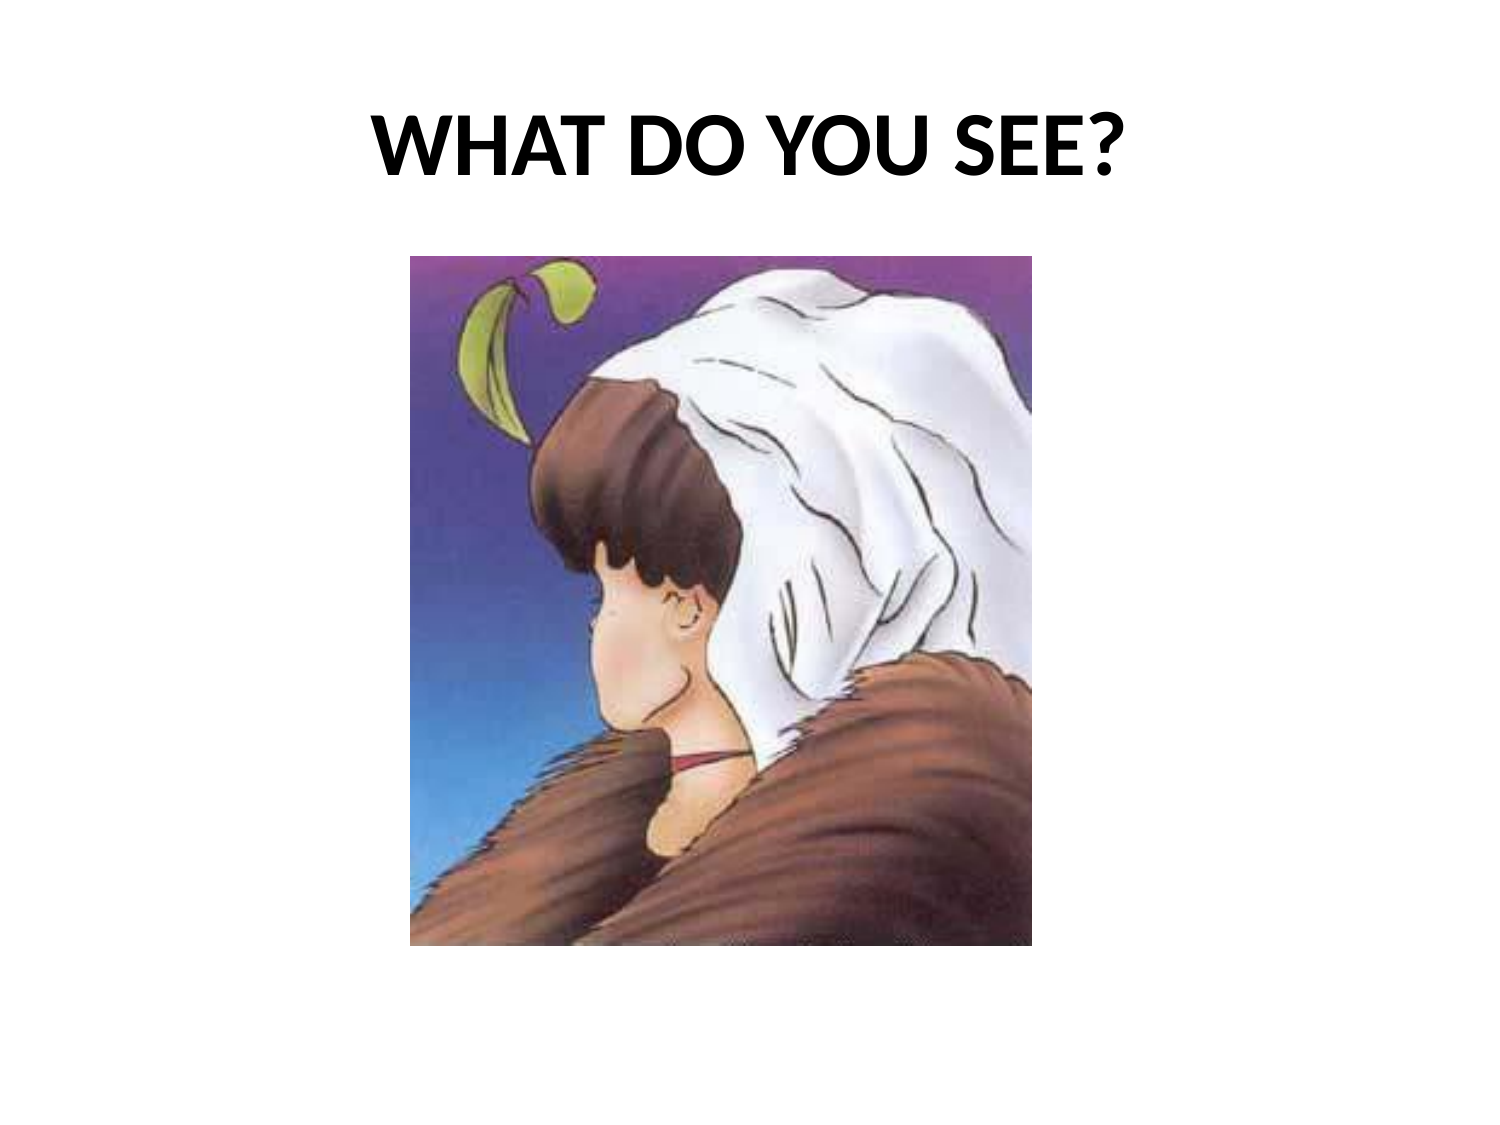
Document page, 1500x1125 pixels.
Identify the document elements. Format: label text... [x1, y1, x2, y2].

title WHAT DO YOU SEE? [75, 45, 1425, 233]
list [409, 256, 1032, 946]
